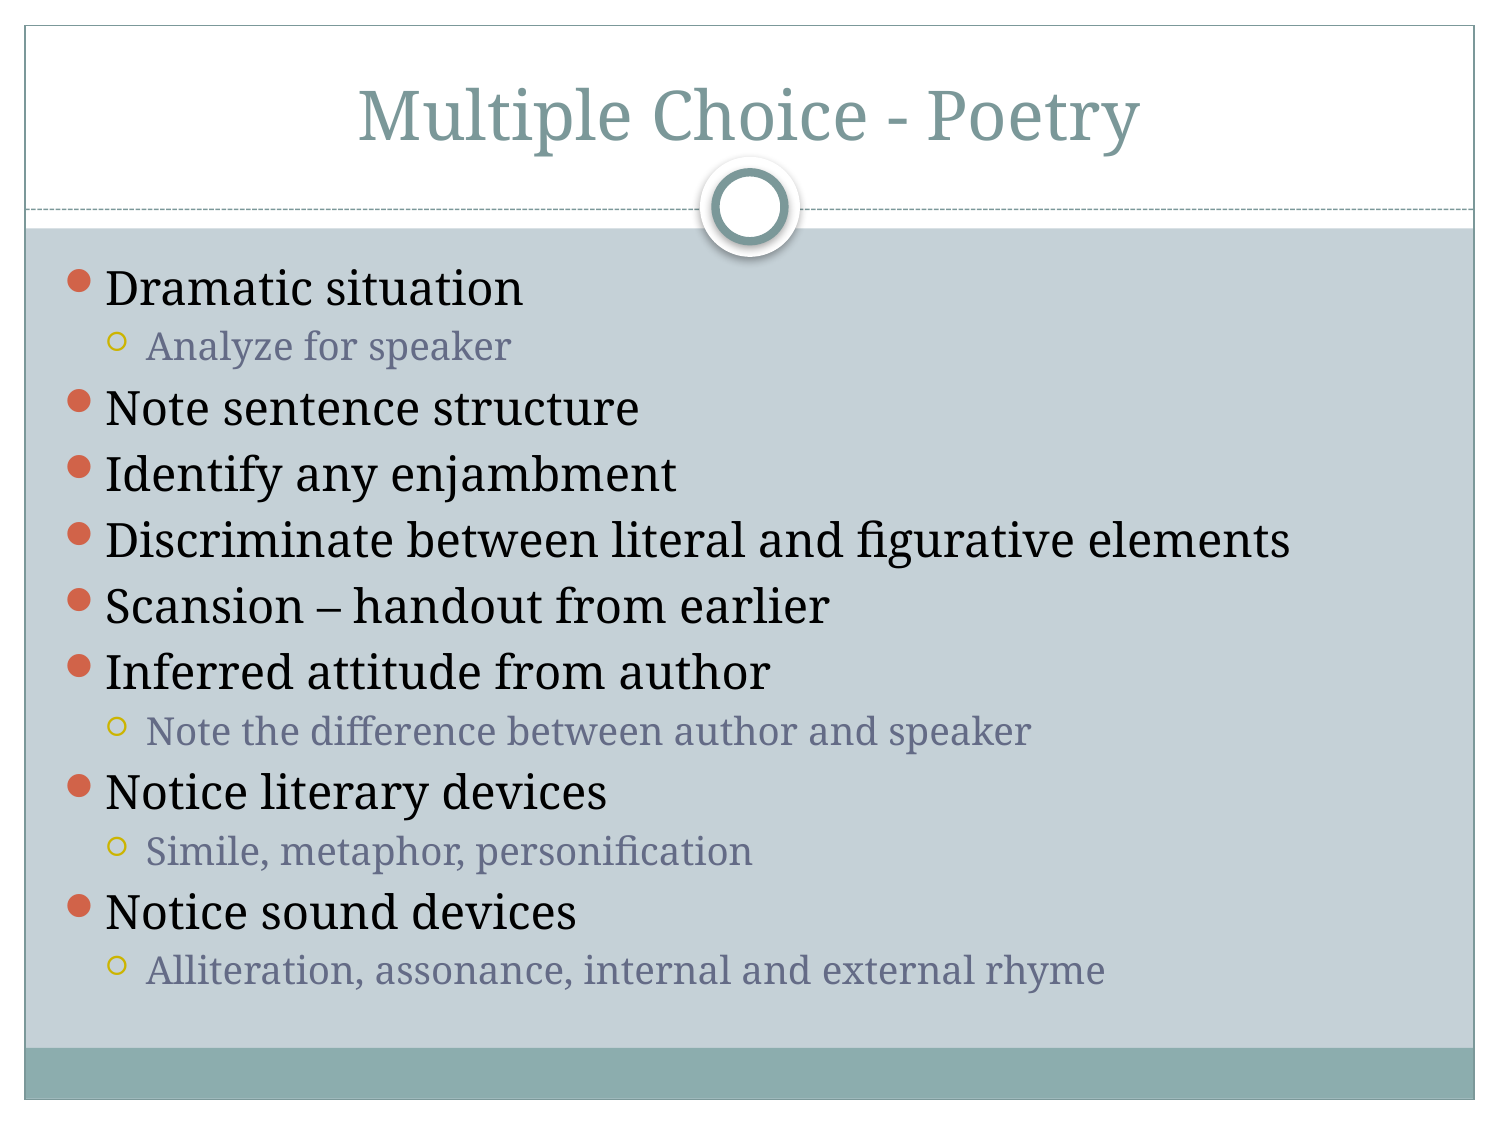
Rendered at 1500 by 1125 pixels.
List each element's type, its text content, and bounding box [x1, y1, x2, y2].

title Multiple Choice - Poetry [49, 37, 1450, 162]
list Dramatic situation Analyze for speaker Note sentence structure Identify any enjambment Discriminate between literal and figurative elements Scansion – handout from earlier Inferred attitude from author Note the difference between author and speaker Notice literary devices Simile, metaphor, personification Notice sound devices Alliteration, assonance, internal and external rhyme [49, 250, 1445, 1001]
